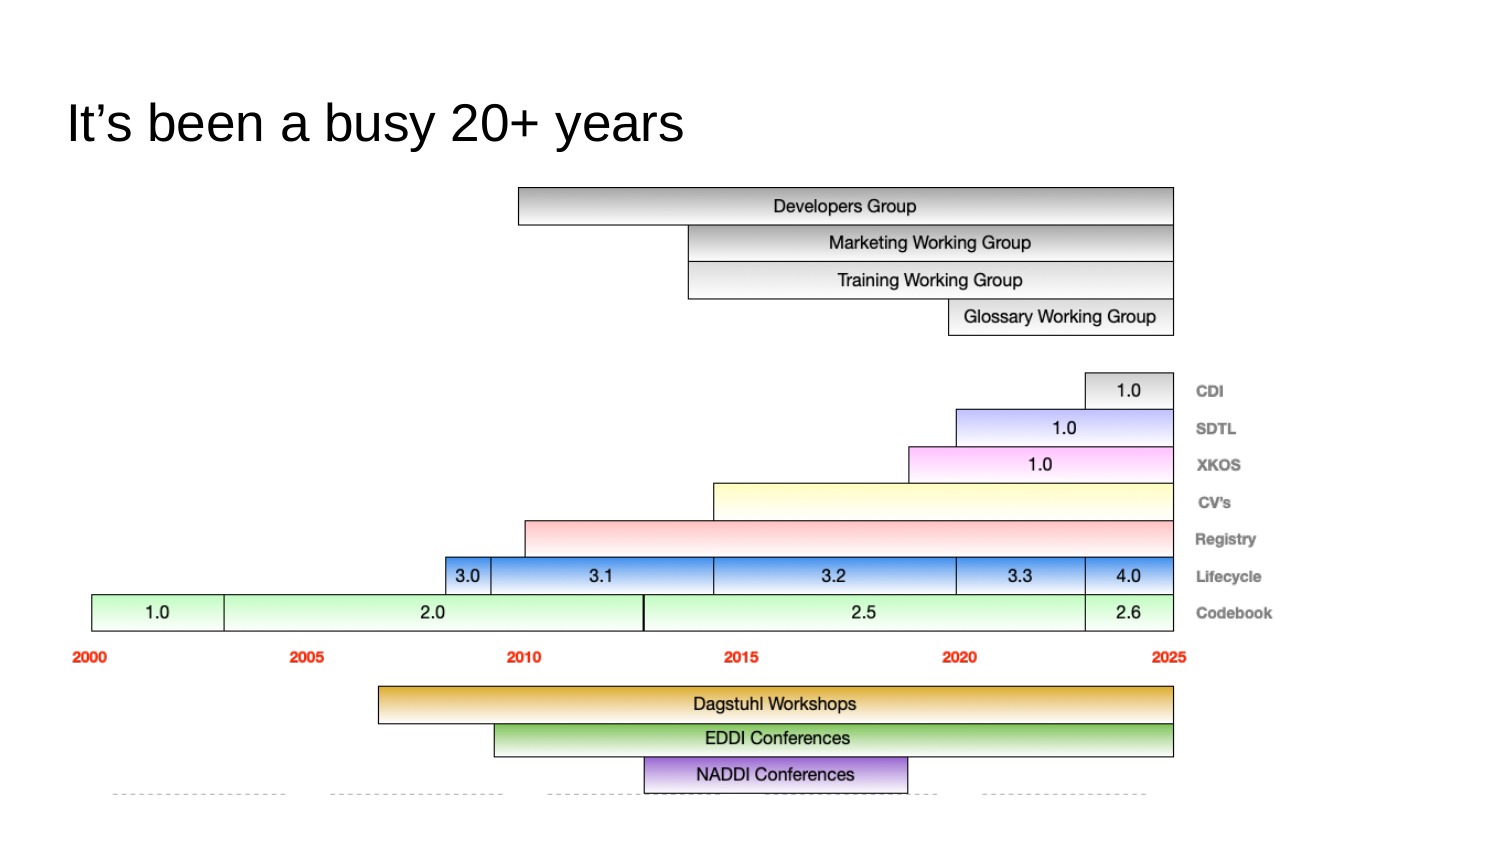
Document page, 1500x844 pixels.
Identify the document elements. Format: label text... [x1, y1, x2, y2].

title It’s been a busy 20+ years [51, 72, 1449, 167]
picture [67, 187, 1281, 795]
